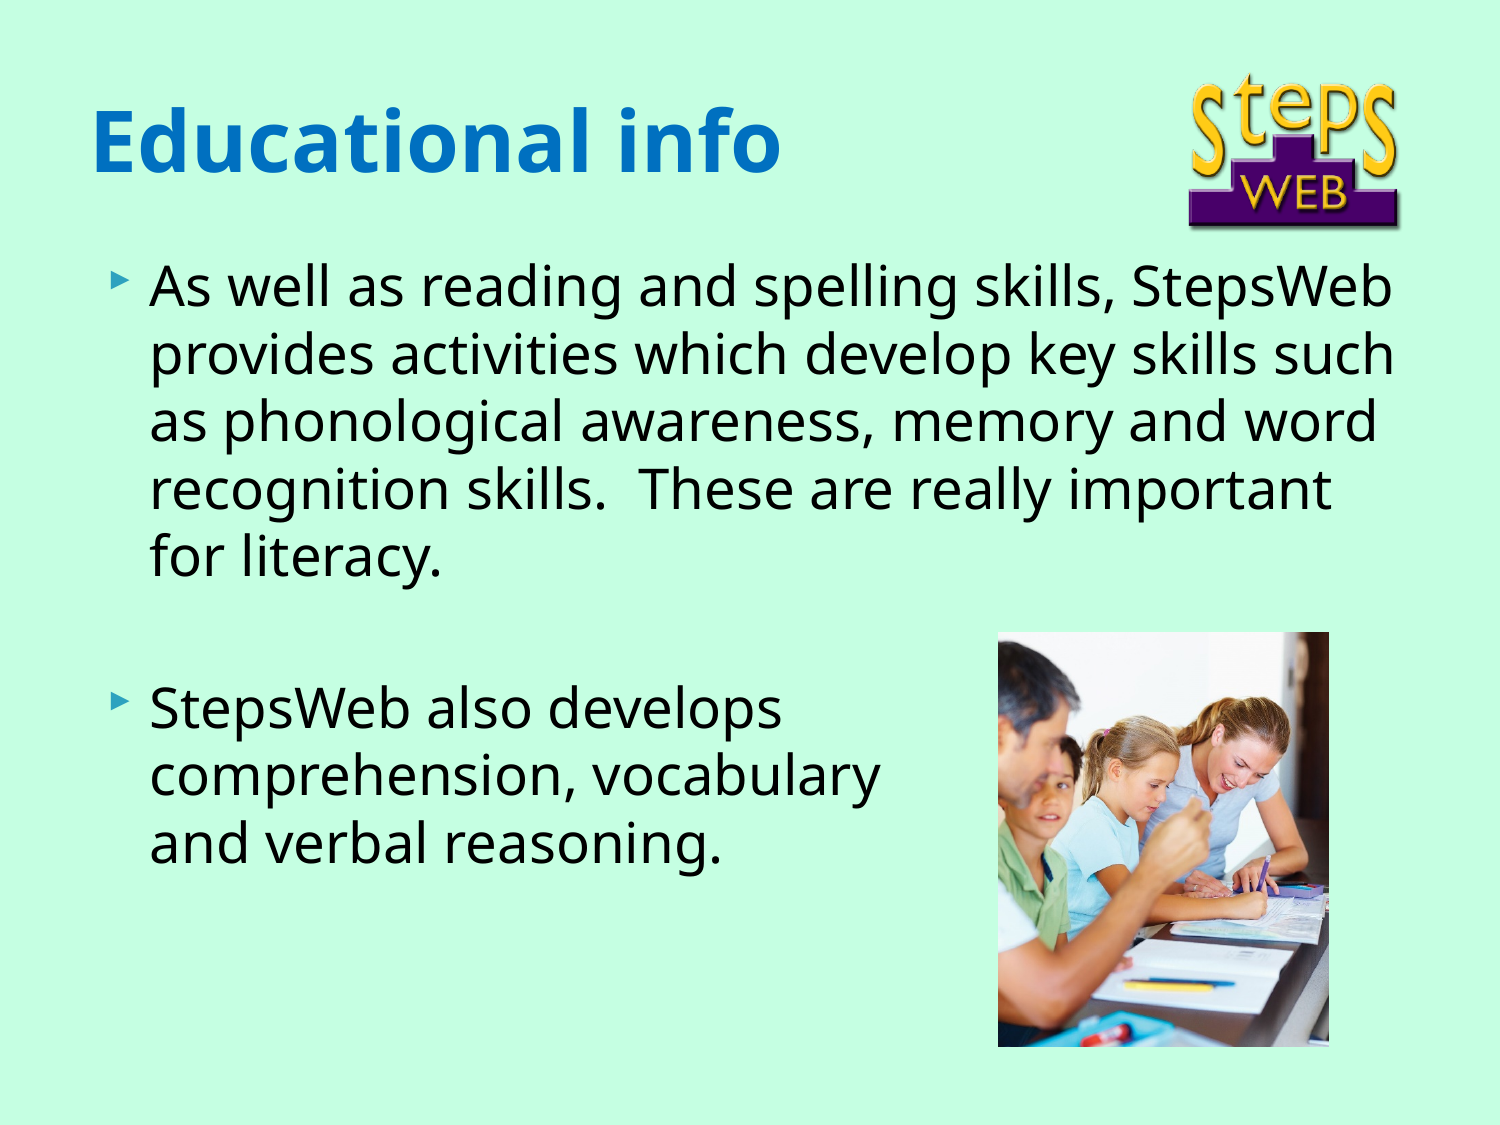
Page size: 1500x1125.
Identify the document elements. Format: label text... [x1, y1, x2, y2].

title Educational info [75, 45, 1425, 233]
list As well as reading and spelling skills, StepsWeb provides activities which develop key skills such as phonological awareness, memory and word recognition skills. These are really important for literacy. StepsWeb also develops comprehension, vocabulary and verbal reasoning. [75, 243, 1425, 1047]
picture [997, 632, 1330, 1048]
picture [1186, 71, 1403, 233]
